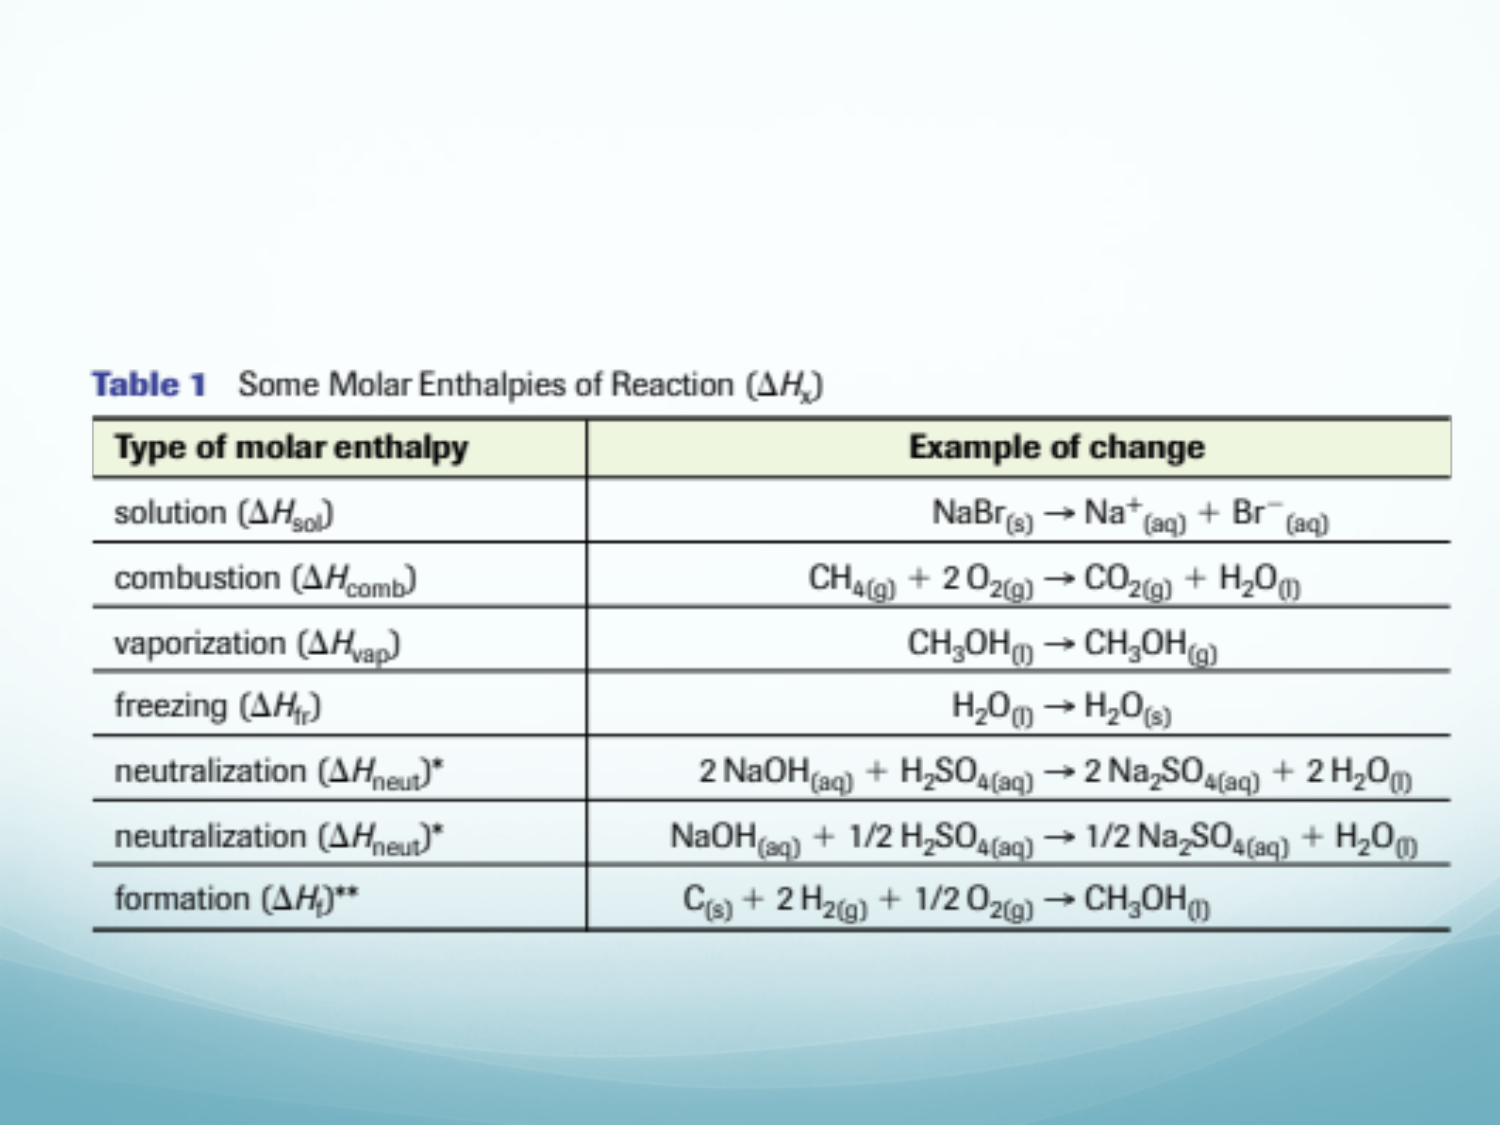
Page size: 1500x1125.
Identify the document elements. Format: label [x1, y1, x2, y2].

picture [57, 354, 1500, 934]
